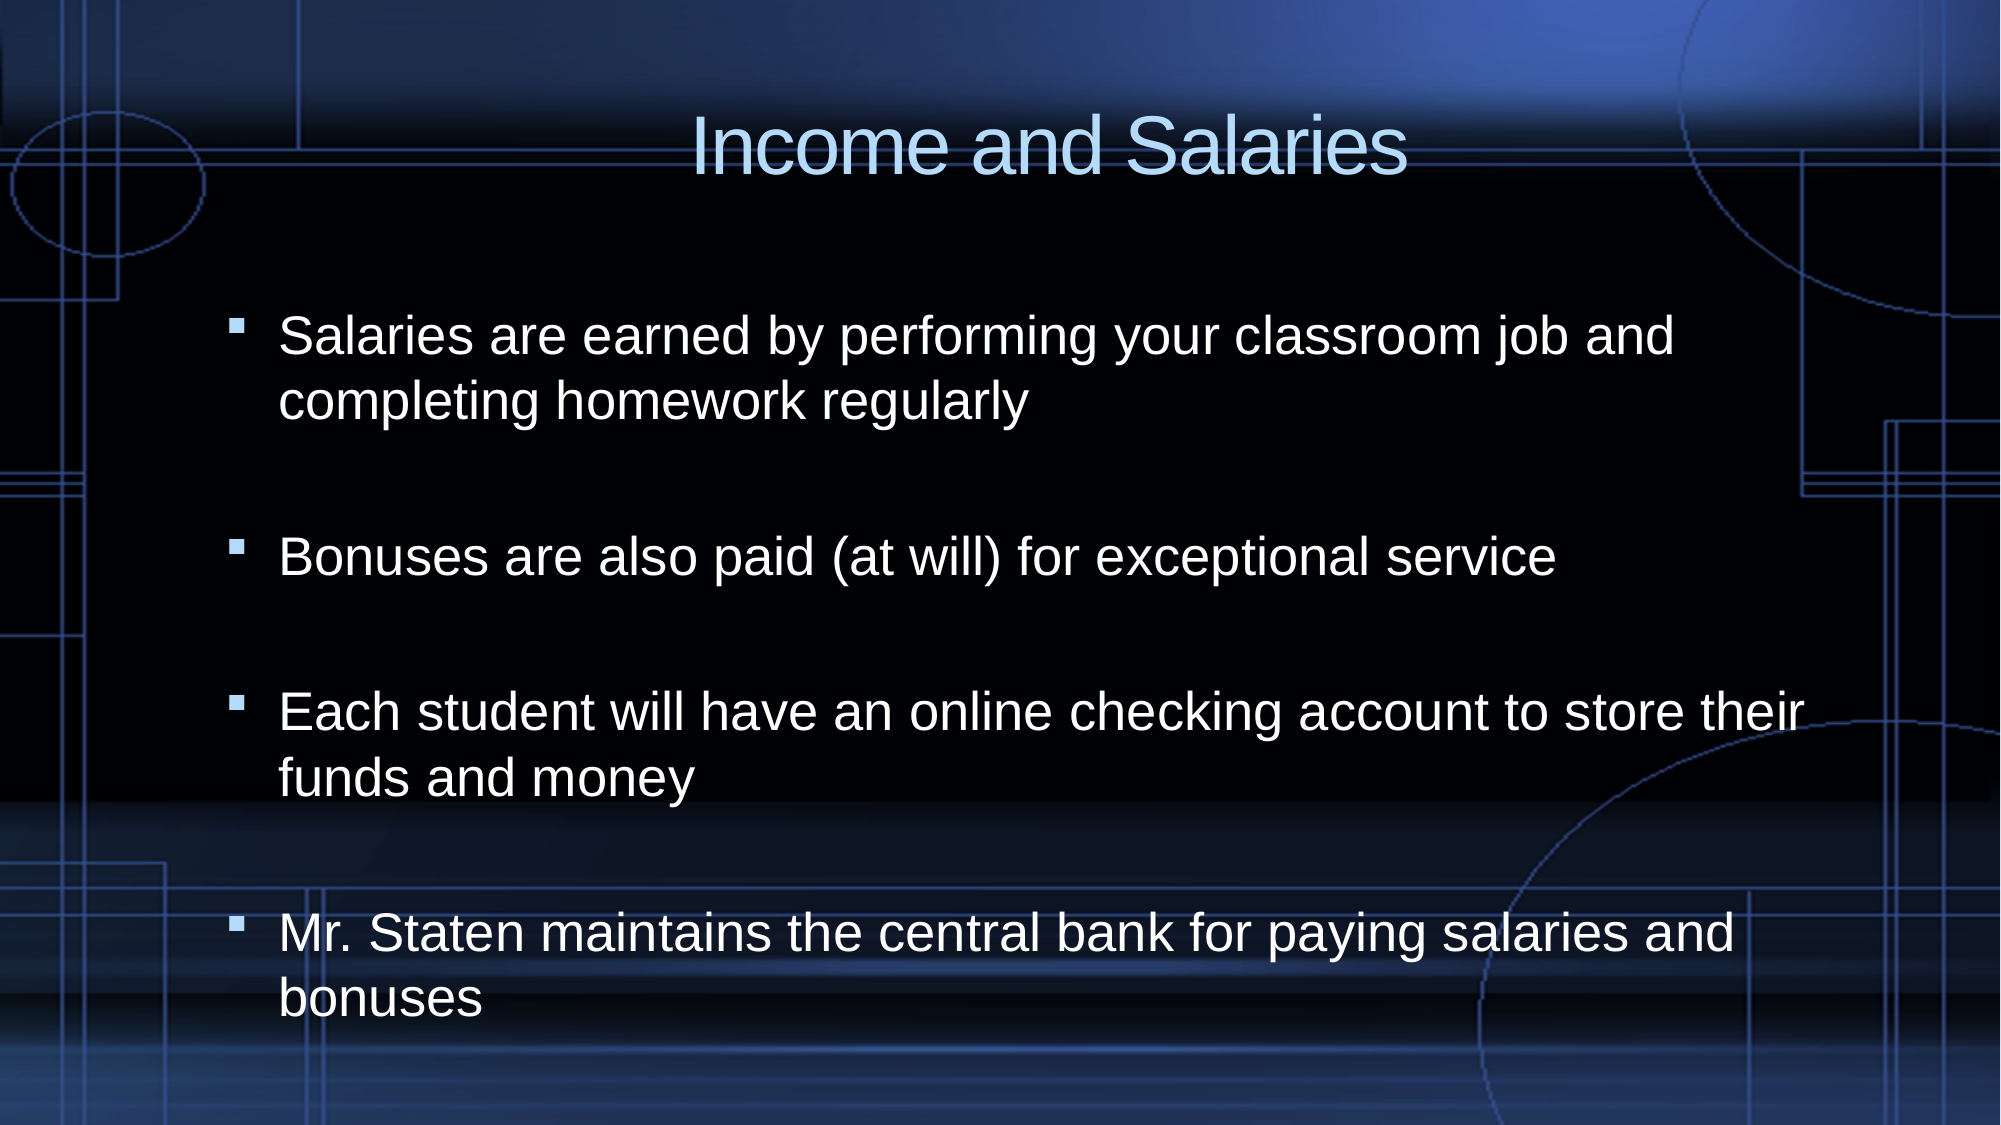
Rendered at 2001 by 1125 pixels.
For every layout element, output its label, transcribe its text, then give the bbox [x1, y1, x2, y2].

title Income and Salaries [200, 83, 1900, 234]
picture [0, 0, 2001, 1125]
list Salaries are earned by performing your classroom job and completing homework regularly Bonuses are also paid (at will) for exceptional service Each student will have an online checking account to store their funds and money Mr. Staten maintains the central bank for paying salaries and bonuses [200, 292, 1900, 1043]
